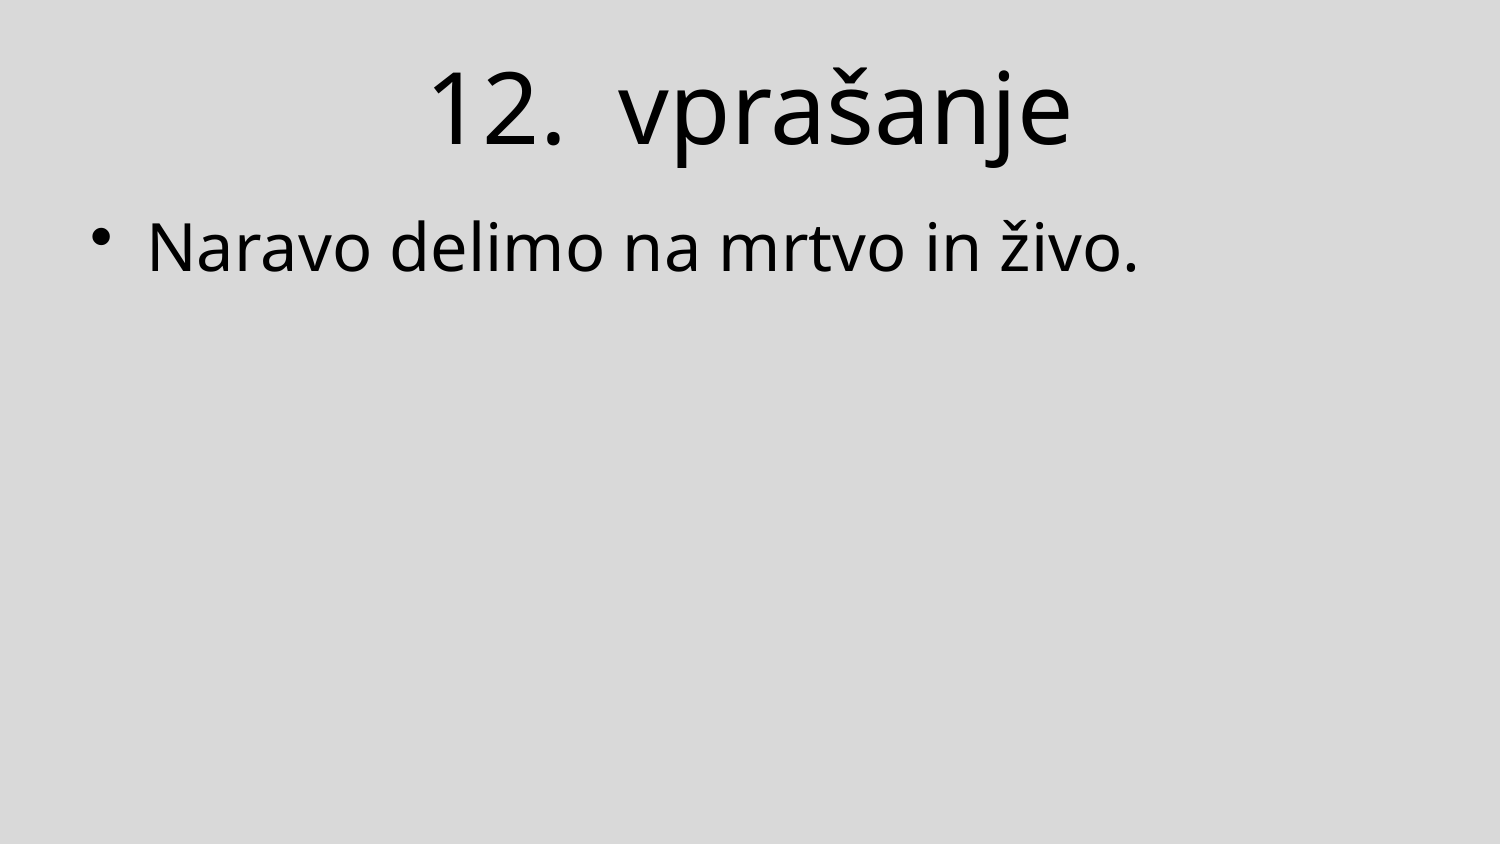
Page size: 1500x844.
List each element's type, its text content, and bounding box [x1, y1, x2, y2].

title 12. vprašanje [74, 33, 1426, 175]
list Naravo delimo na mrtvo in živo. [74, 196, 1426, 754]
